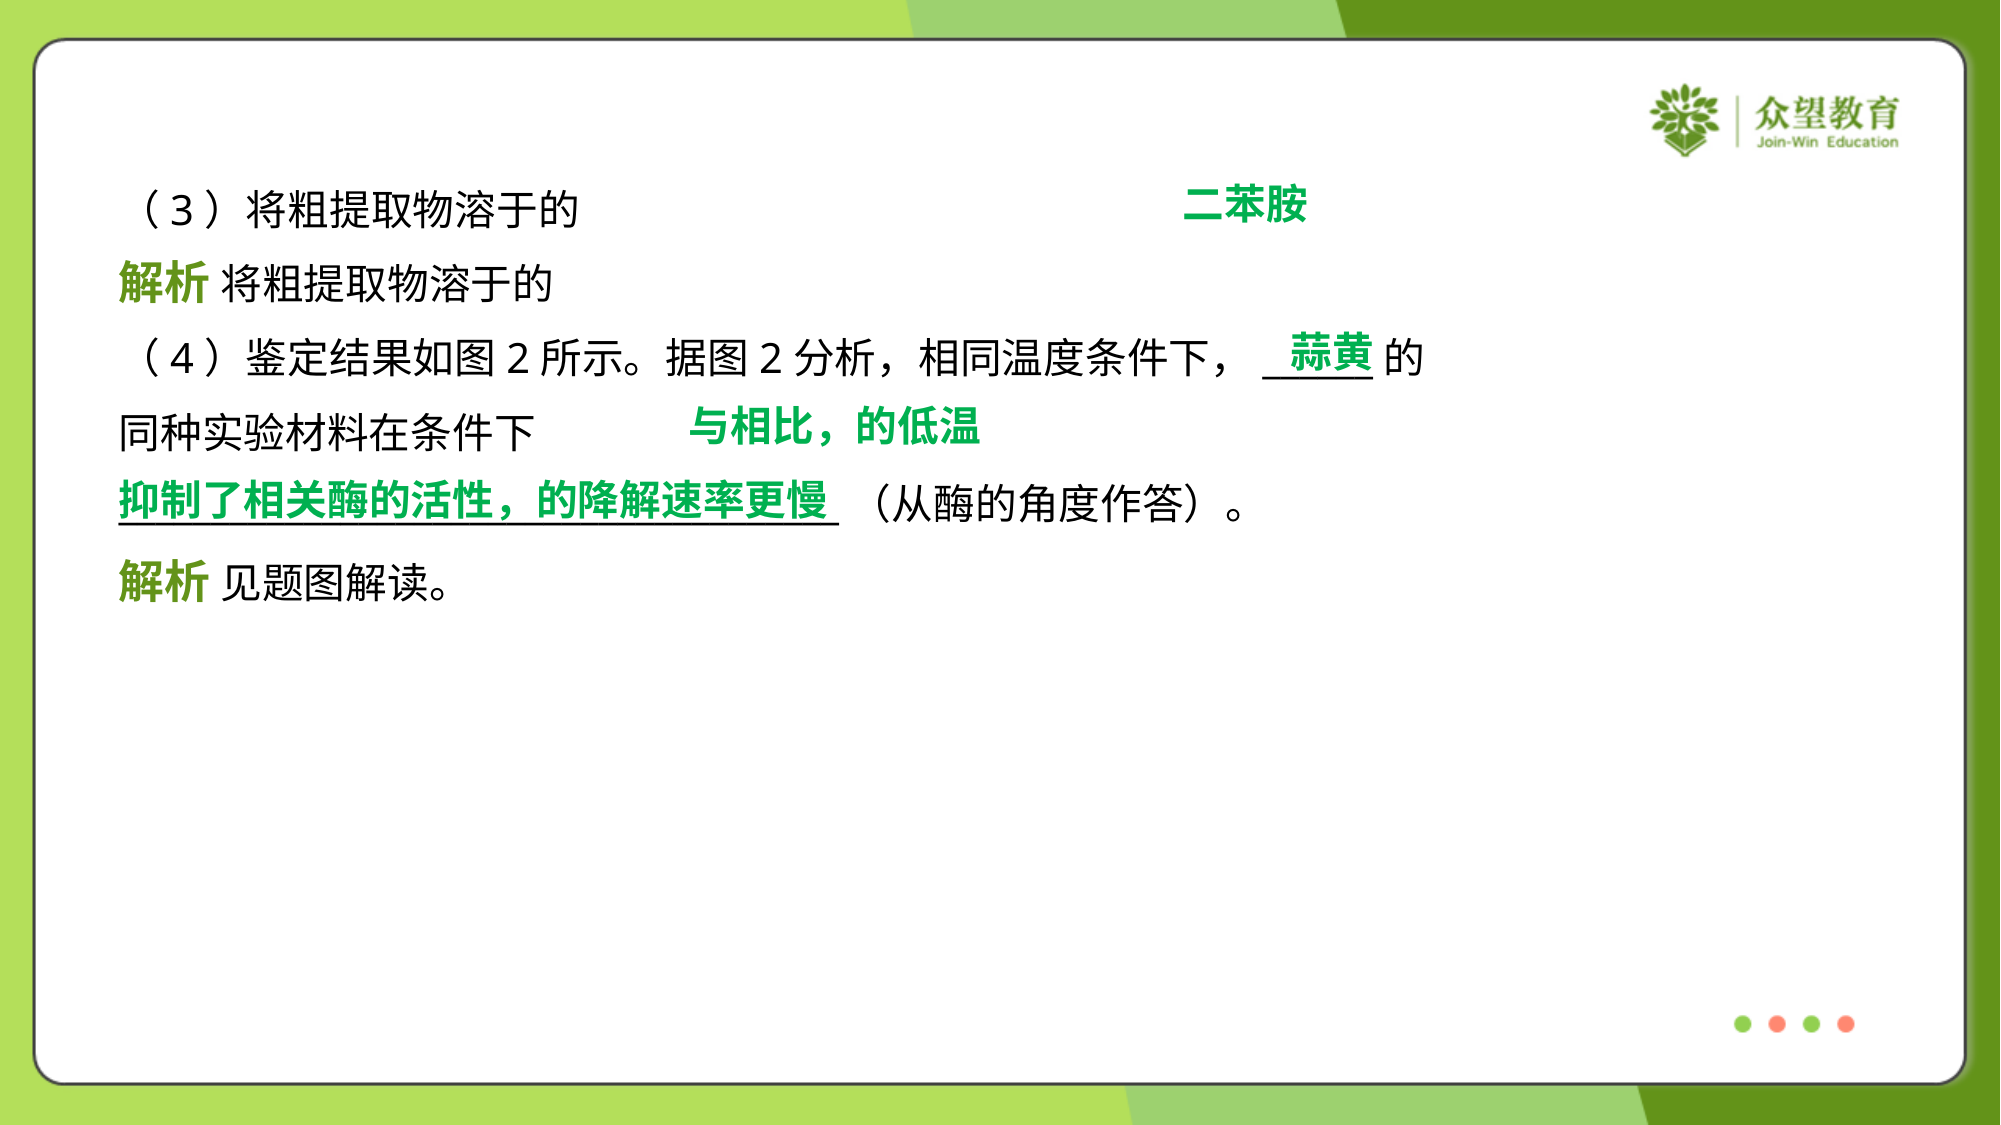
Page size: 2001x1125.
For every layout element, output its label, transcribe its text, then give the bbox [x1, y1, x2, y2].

text_box 解析 见题图解读。 [118, 526, 1883, 598]
text_box 二苯胺 [1167, 152, 1323, 220]
picture [0, 0, 2000, 1125]
text_box 蒜黄 [1275, 300, 1390, 368]
